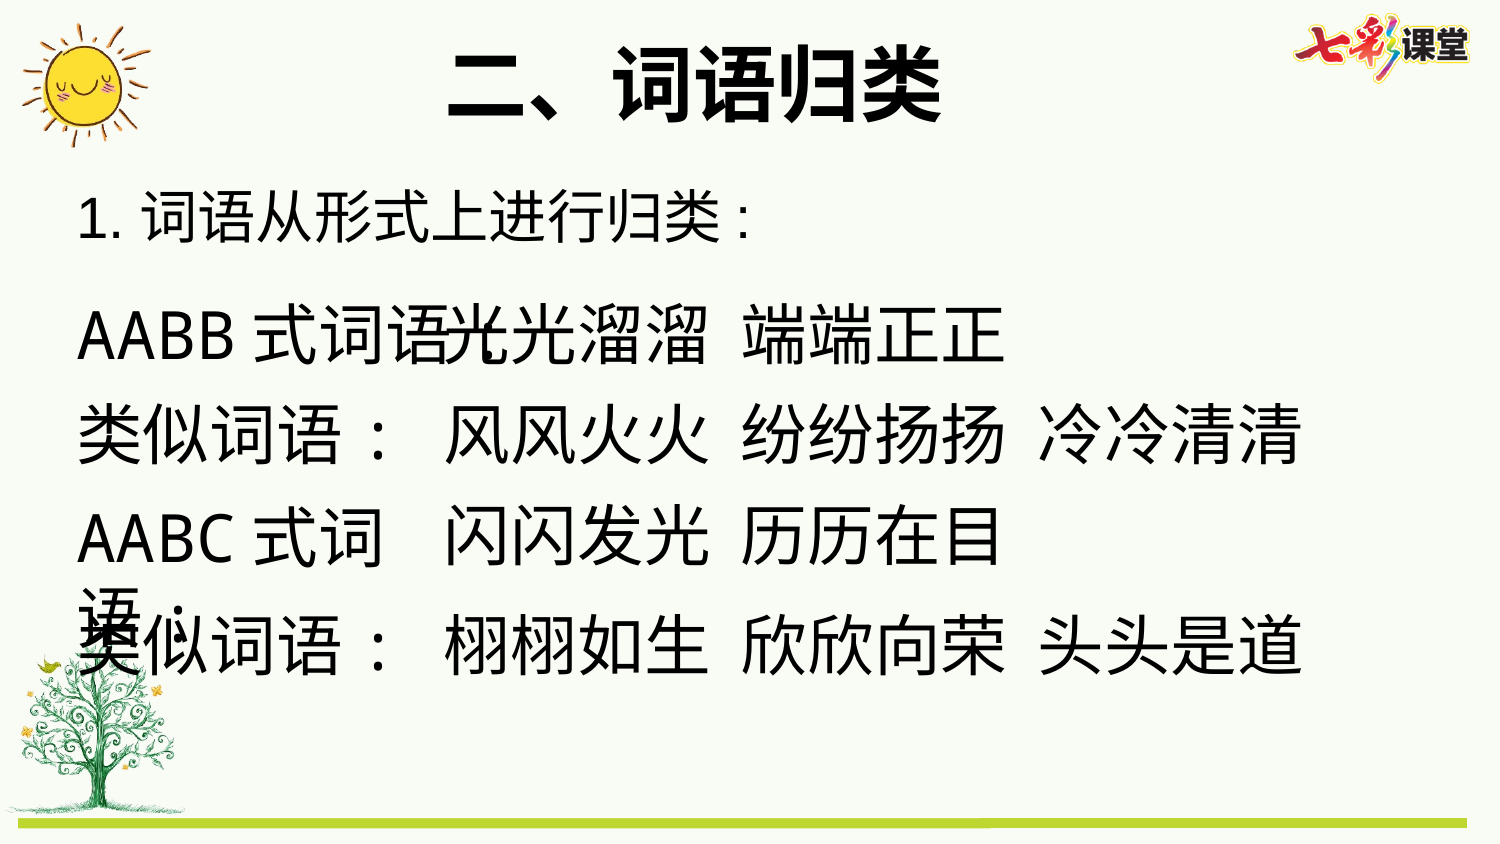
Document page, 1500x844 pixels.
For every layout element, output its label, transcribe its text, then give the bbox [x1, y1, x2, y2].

text_box 1.词语从形式上进行归类: [61, 172, 881, 258]
text_box AABC式词语: [61, 488, 457, 596]
picture [0, 608, 1467, 844]
text_box 风风火火 纷纷扬扬 冷冷清清 [429, 385, 1424, 481]
text_box 二、词语归类 [429, 24, 959, 140]
text_box 栩栩如生 欣欣向荣 头头是道 [429, 596, 1500, 692]
picture [1291, 9, 1472, 87]
picture [0, 0, 173, 172]
text_box 类似词语: [61, 596, 429, 692]
text_box 闪闪发光 历历在目 [429, 486, 1500, 582]
text_box 类似词语: [61, 385, 429, 481]
text_box AABB式词语: [61, 285, 429, 380]
text_box 光光溜溜 端端正正 [429, 285, 1199, 380]
